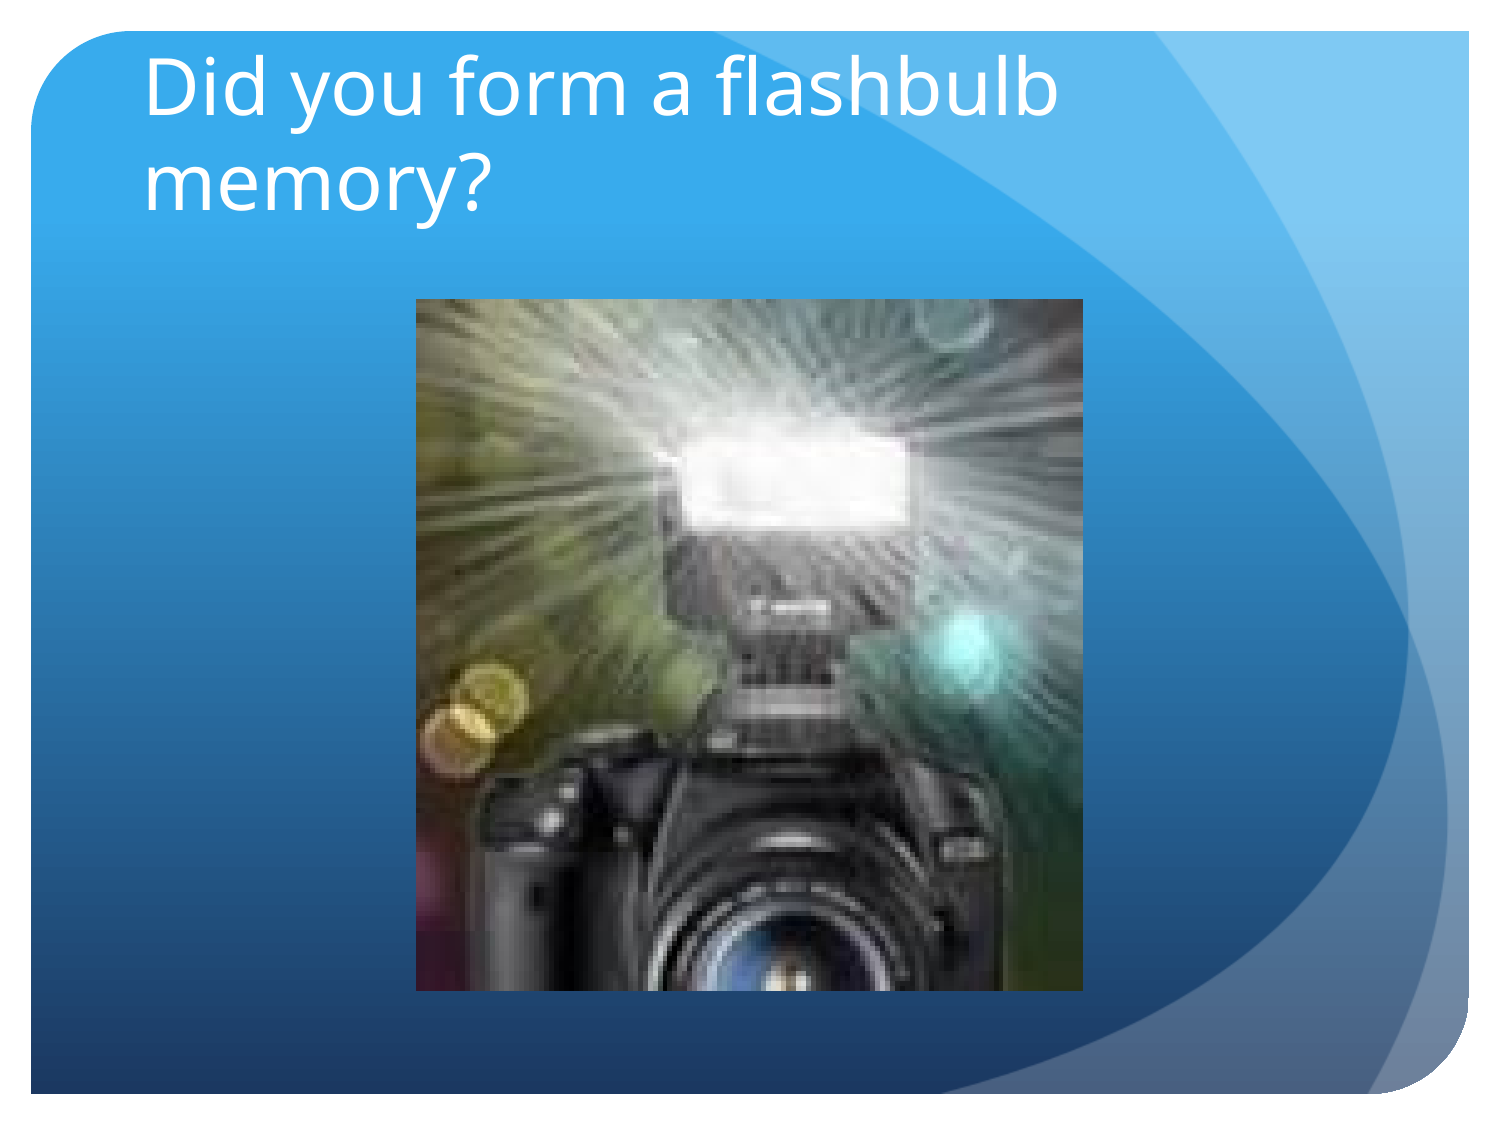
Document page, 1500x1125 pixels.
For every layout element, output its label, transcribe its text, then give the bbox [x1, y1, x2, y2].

title Did you form a flashbulb memory? [127, 62, 1372, 234]
picture [24, 30, 1473, 1094]
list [127, 299, 1373, 991]
